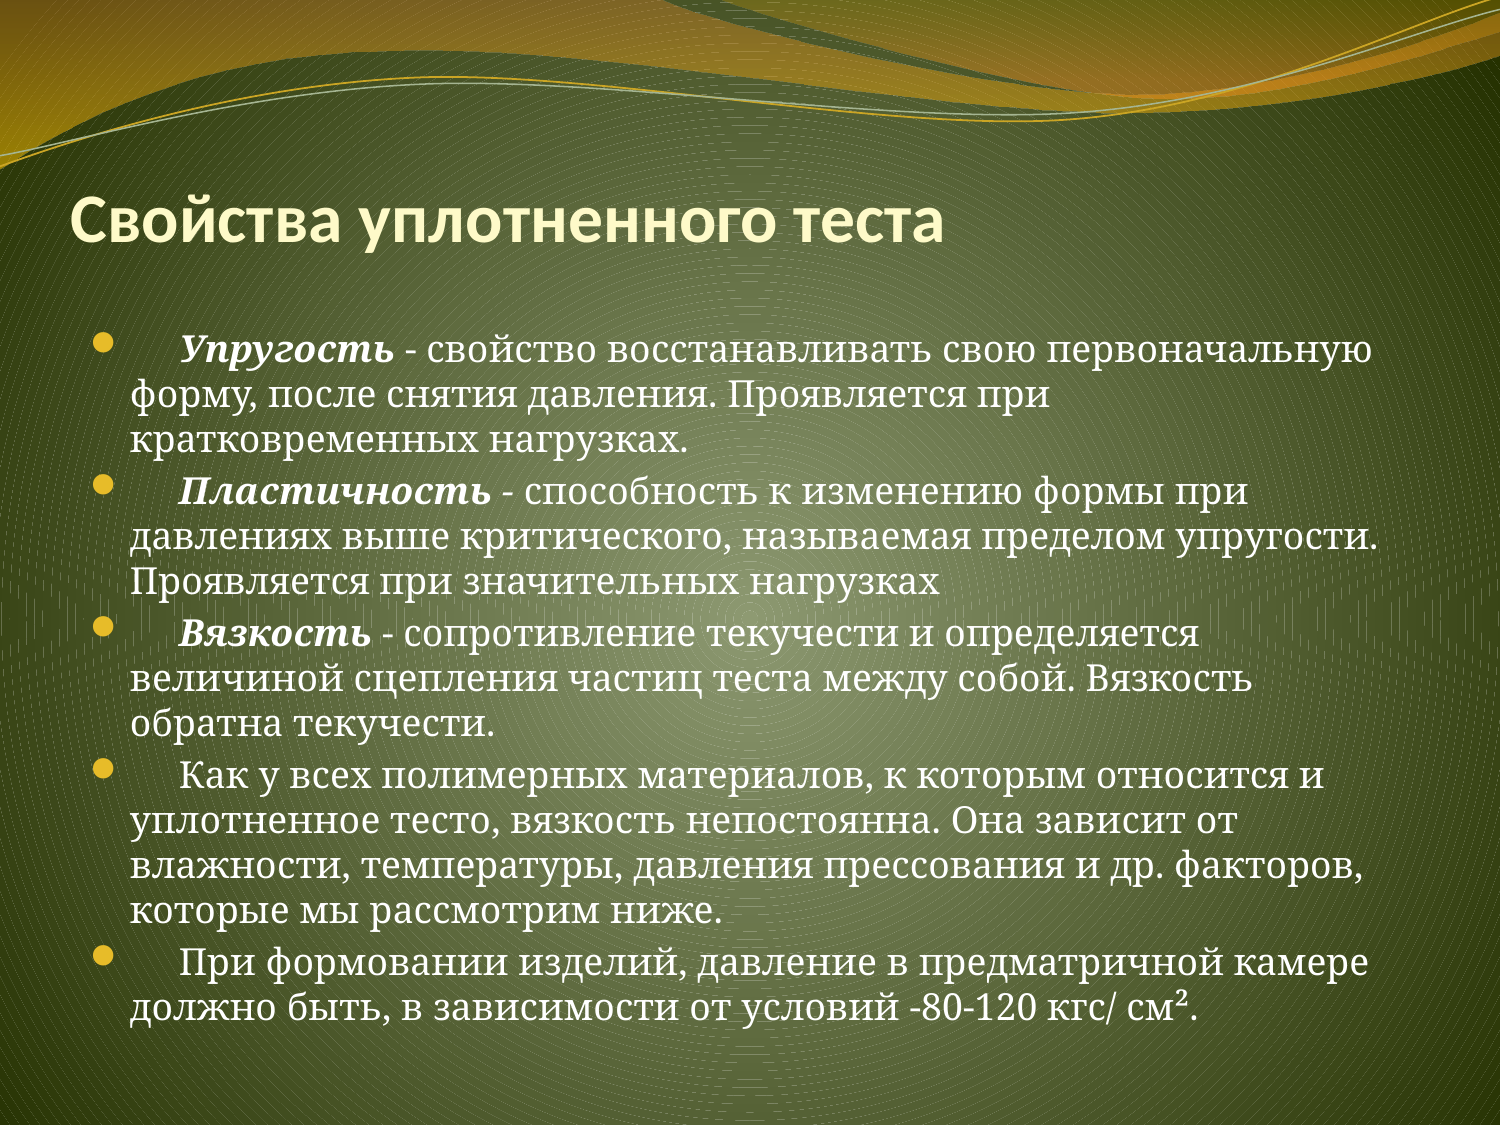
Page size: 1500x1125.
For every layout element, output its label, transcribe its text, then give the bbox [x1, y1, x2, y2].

list Упругость - свойство восстанавливать свою первоначальную форму, после снятия давления. Проявляется при кратковременных нагрузках. Пластичность - способность к изменению формы при давлениях выше критического, называемая пределом упругости. Проявляется при значительных нагрузках Вязкость - сопротивление текучести и определяется величиной сцепления частиц теста между собой. Вязкость обратна текучести. Как у всех полимерных материалов, к которым относится и уплотненное тесто, вязкость непостоянна. Она зависит от влажности, температуры, давления прессования и др. факторов, которые мы рассмотрим ниже. При формовании изделий, давление в предматричной камере должно быть, в зависимости от условий -80-120 кгс/ см². [74, 317, 1426, 1038]
title Свойства уплотненного теста [70, 163, 1421, 352]
